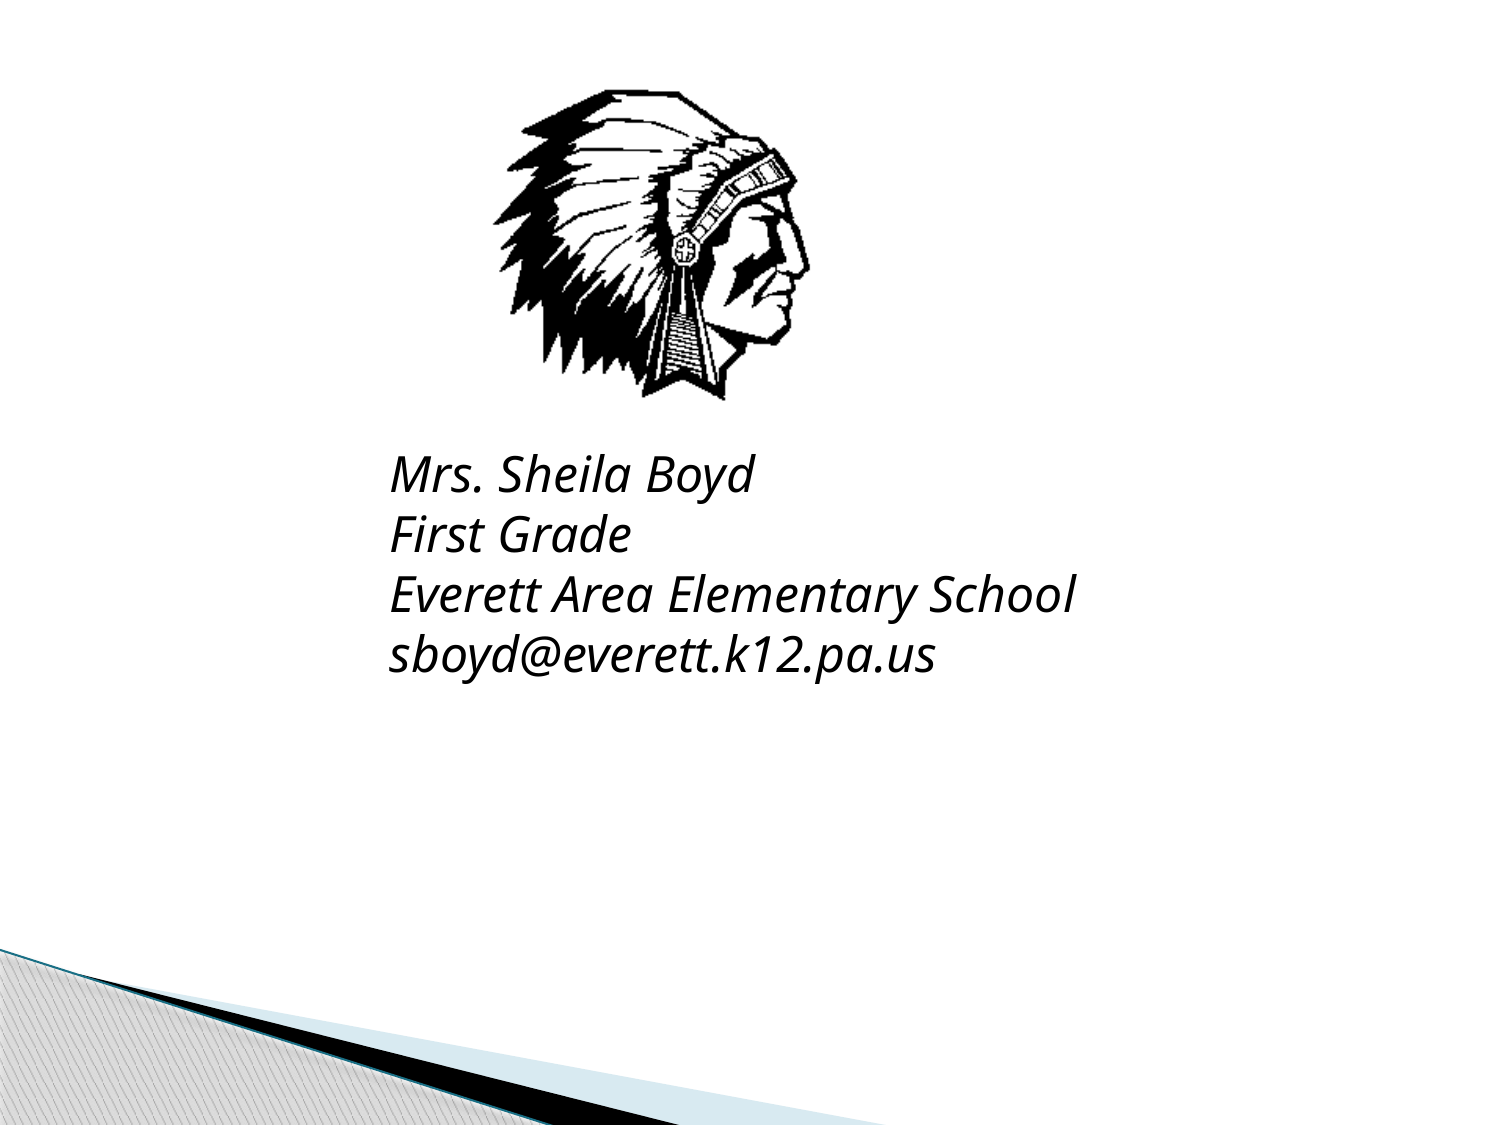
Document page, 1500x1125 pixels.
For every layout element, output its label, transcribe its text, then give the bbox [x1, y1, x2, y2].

picture [462, 87, 854, 418]
text_box Mrs. Sheila Boyd First Grade Everett Area Elementary School sboyd@everett.k12.pa.us [374, 74, 1125, 840]
